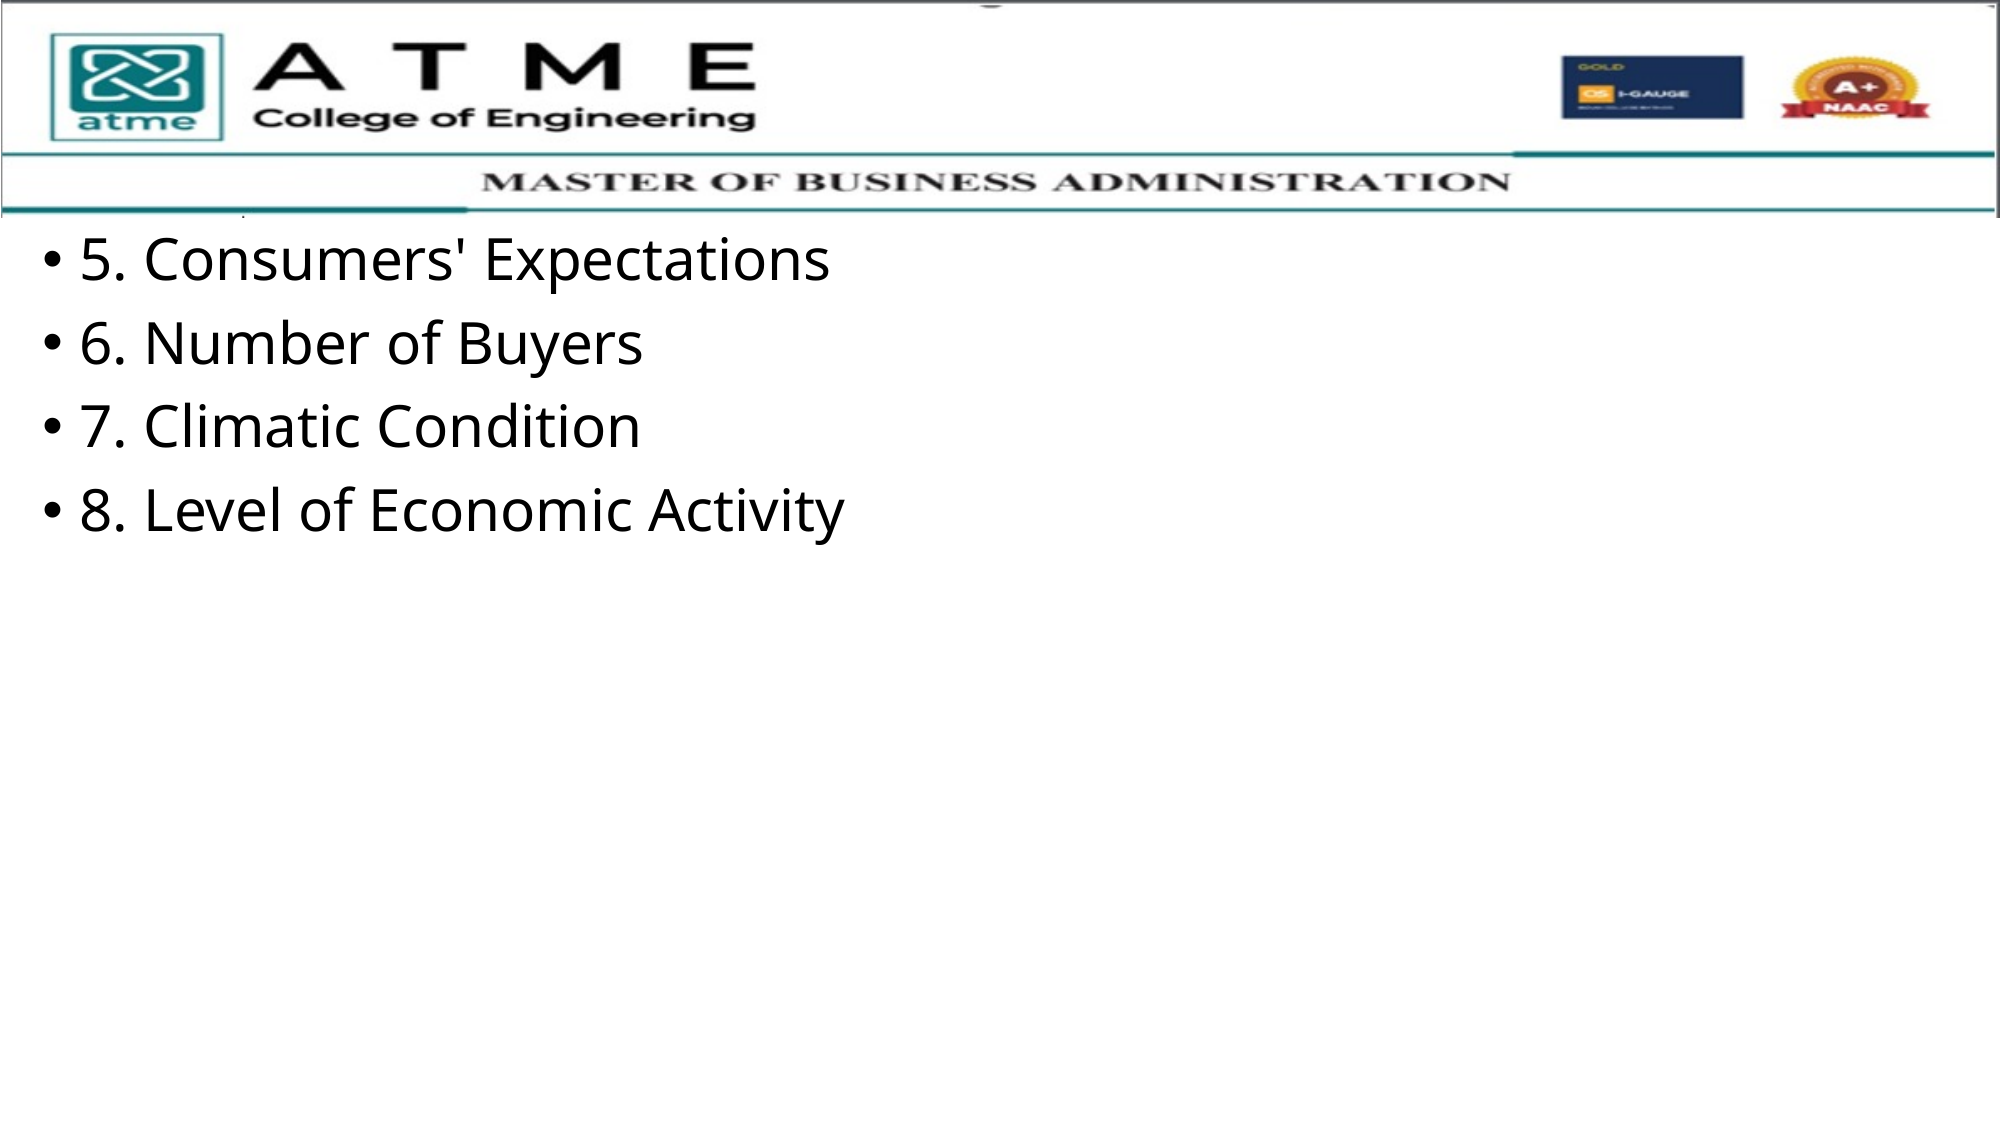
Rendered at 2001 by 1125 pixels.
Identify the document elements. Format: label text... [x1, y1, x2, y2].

picture [1, 0, 2000, 218]
list 5. Consumers' Expectations 6. Number of Buyers 7. Climatic Condition 8. Level of Economic Activity [27, 222, 2000, 1096]
